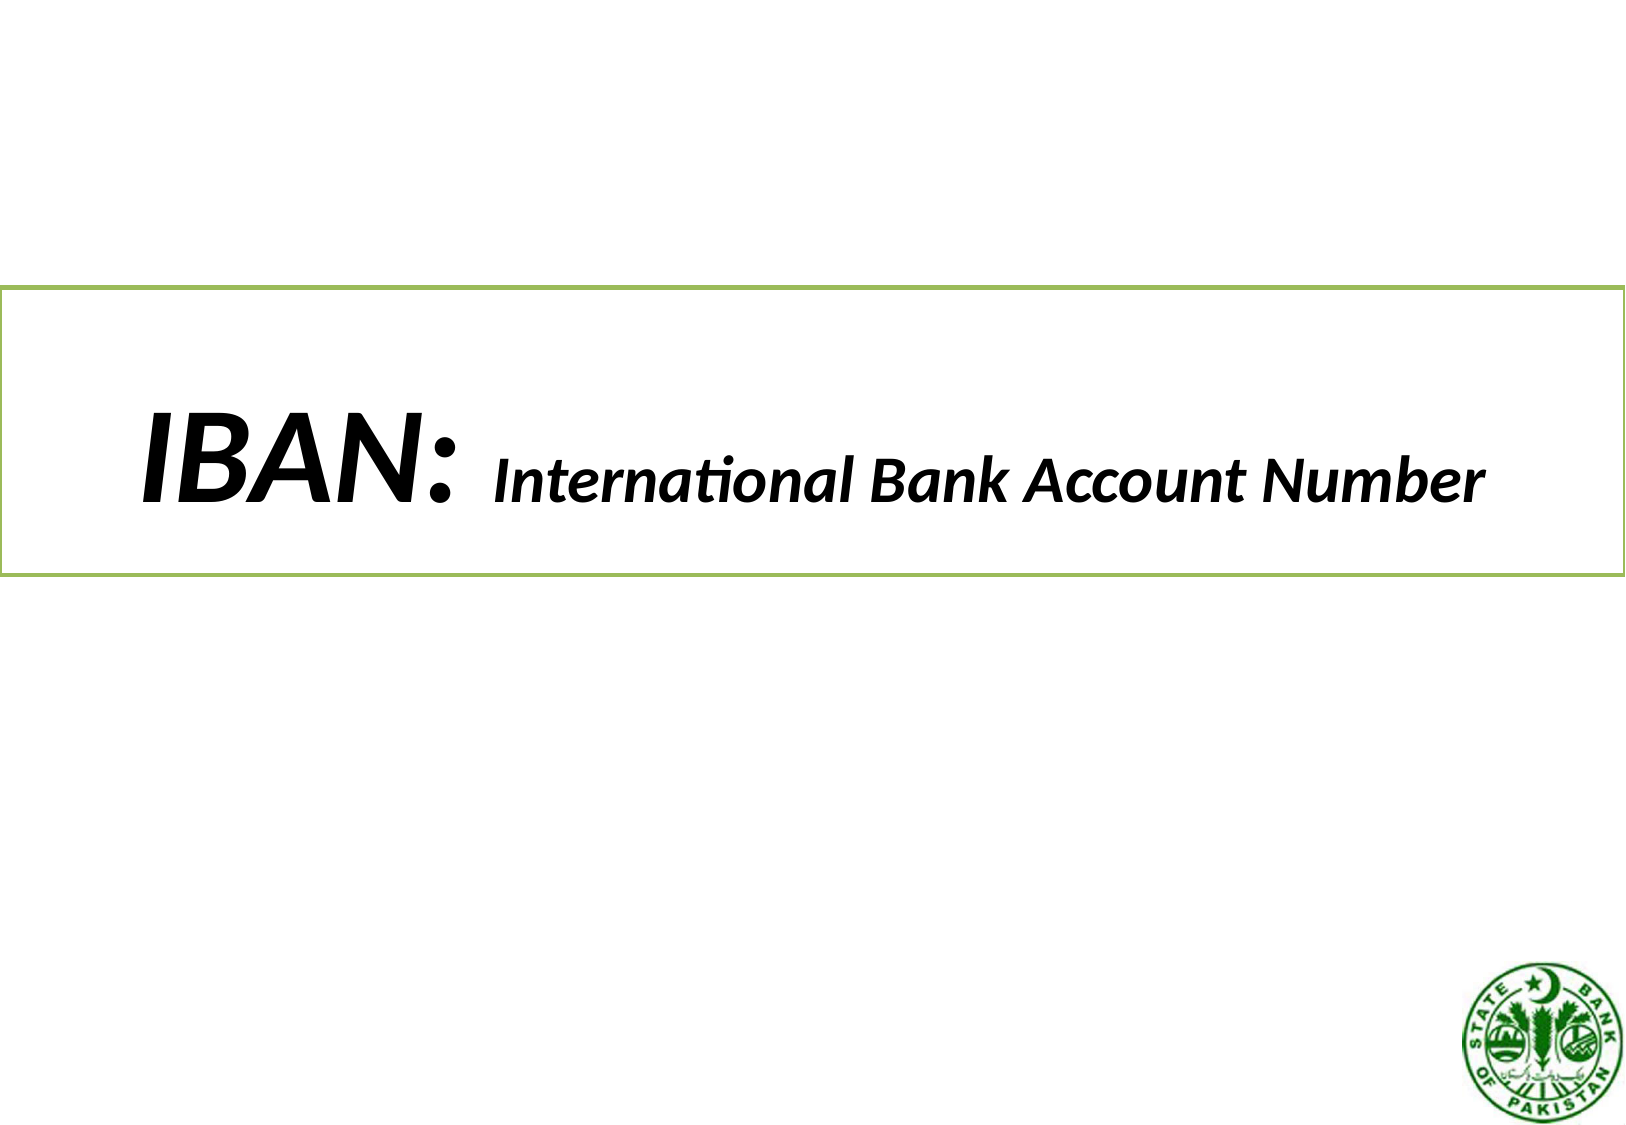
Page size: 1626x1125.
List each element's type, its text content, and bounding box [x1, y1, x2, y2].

picture [1462, 960, 1625, 1125]
text_box IBAN: International Bank Account Number [0, 285, 1625, 577]
